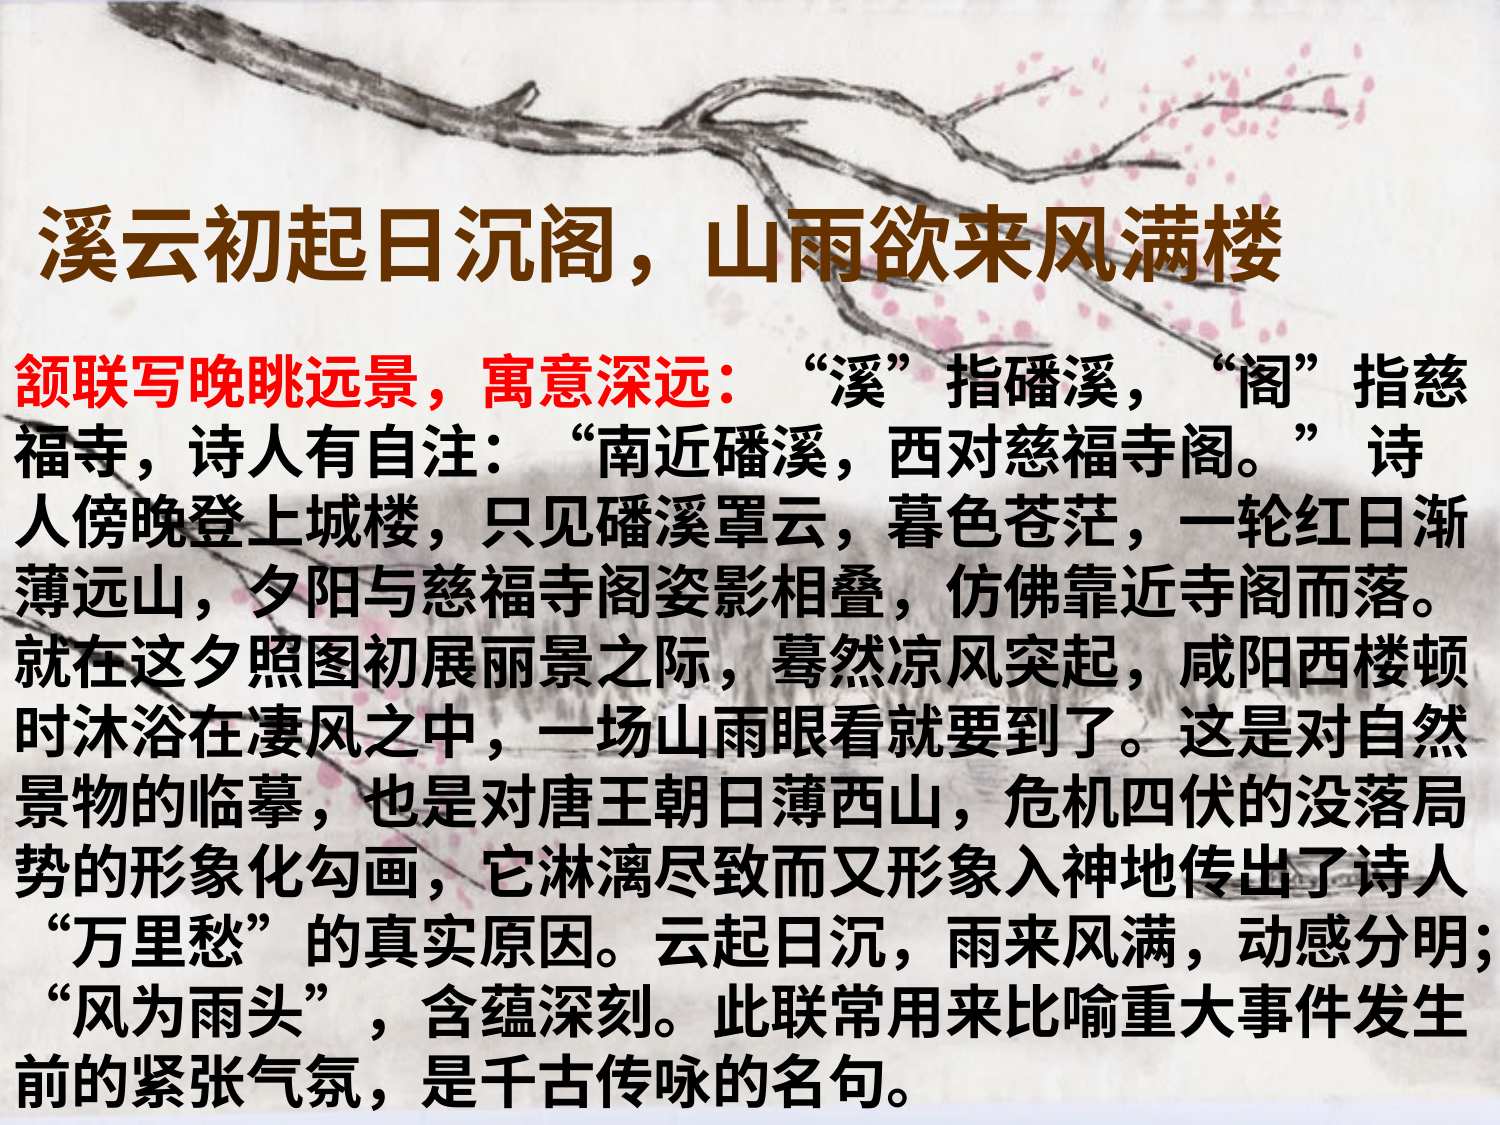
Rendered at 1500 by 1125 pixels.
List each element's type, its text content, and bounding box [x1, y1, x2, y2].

text_box [28, 7, 1353, 68]
text_box 颔联写晚眺远景，寓意深远：“溪”指磻溪，“阁”指慈福寺，诗人有自注：“南近磻溪，西对慈福寺阁。” 诗人傍晚登上城楼，只见磻溪罩云，暮色苍茫，一轮红日渐薄远山，夕阳与慈福寺阁姿影相叠，仿佛靠近寺阁而落。就在这夕照图初展丽景之际，蓦然凉风突起，咸阳西楼顿时沐浴在凄风之中，一场山雨眼看就要到了。这是对自然景物的临摹，也是对唐王朝日薄西山，危机四伏的没落局势的形象化勾画，它淋漓尽致而又形象入神地传出了诗人“万里愁”的真实原因。云起日沉，雨来风满，动感分明；“风为雨头”，含蕴深刻。此联常用来比喻重大事件发生前的紧张气氛，是千古传咏的名句。 [0, 338, 1498, 1123]
picture [0, 0, 1500, 1125]
text_box 溪云初起日沉阁，山雨欲来风满楼 [21, 184, 1336, 300]
